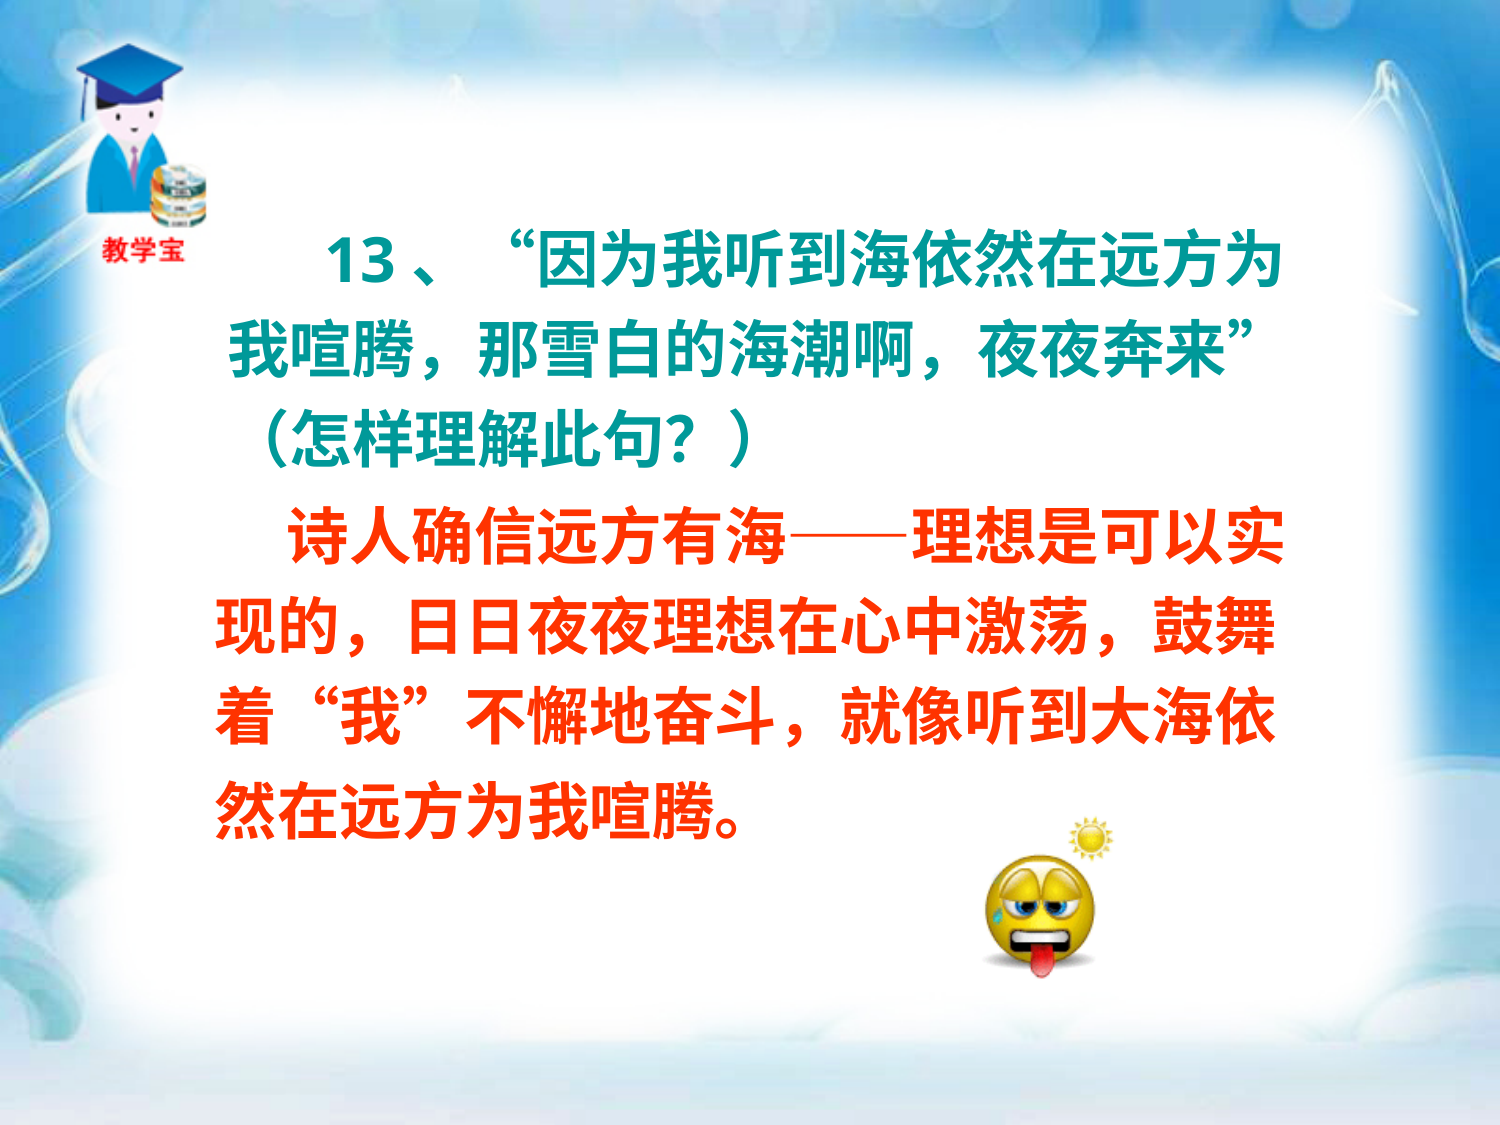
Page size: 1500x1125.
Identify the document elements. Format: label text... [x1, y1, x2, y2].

picture [0, 0, 1500, 1125]
text_box 13、“因为我听到海依然在远方为我喧腾，那雪白的海潮啊，夜夜奔来”（怎样理解此句？） [212, 197, 1325, 474]
text_box 诗人确信远方有海——理想是可以实现的，日日夜夜理想在心中激荡，鼓舞着“我”不懈地奋斗，就像听到大海依然在远方为我喧腾。 [199, 474, 1338, 856]
